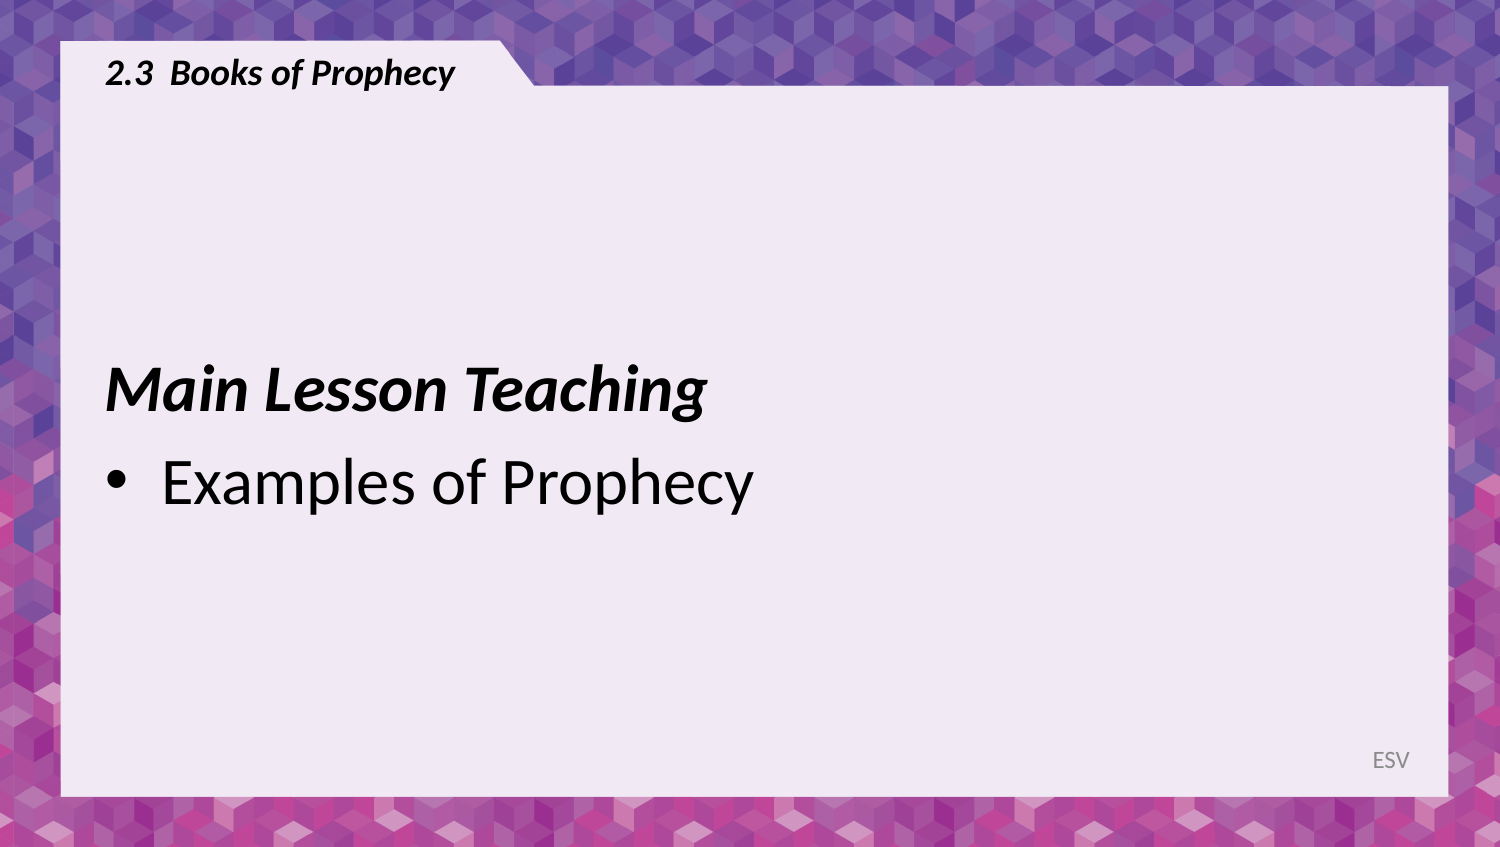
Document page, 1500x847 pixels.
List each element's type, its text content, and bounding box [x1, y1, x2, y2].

footer ESV [950, 736, 1425, 782]
picture [0, 0, 1500, 847]
title 2.3 Books of Prophecy [89, 33, 1420, 108]
list Main Lesson Teaching Examples of Prophecy [89, 141, 1403, 722]
